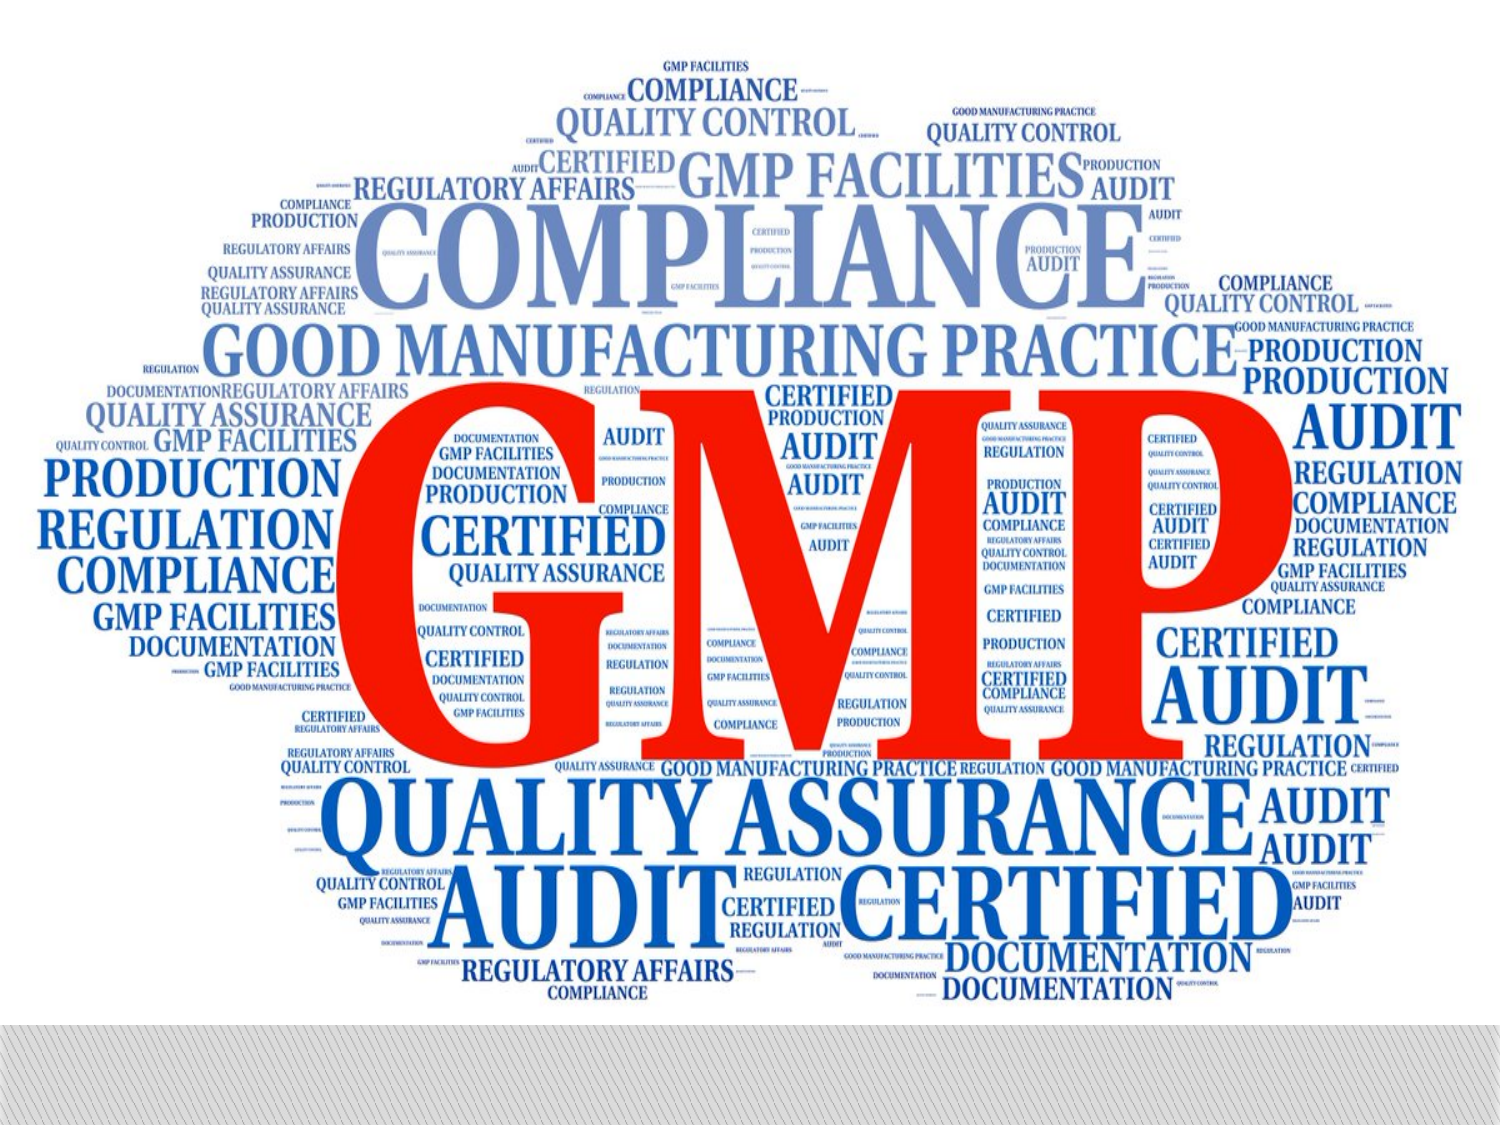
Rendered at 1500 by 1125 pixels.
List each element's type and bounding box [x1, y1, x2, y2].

picture [0, 37, 1500, 1026]
